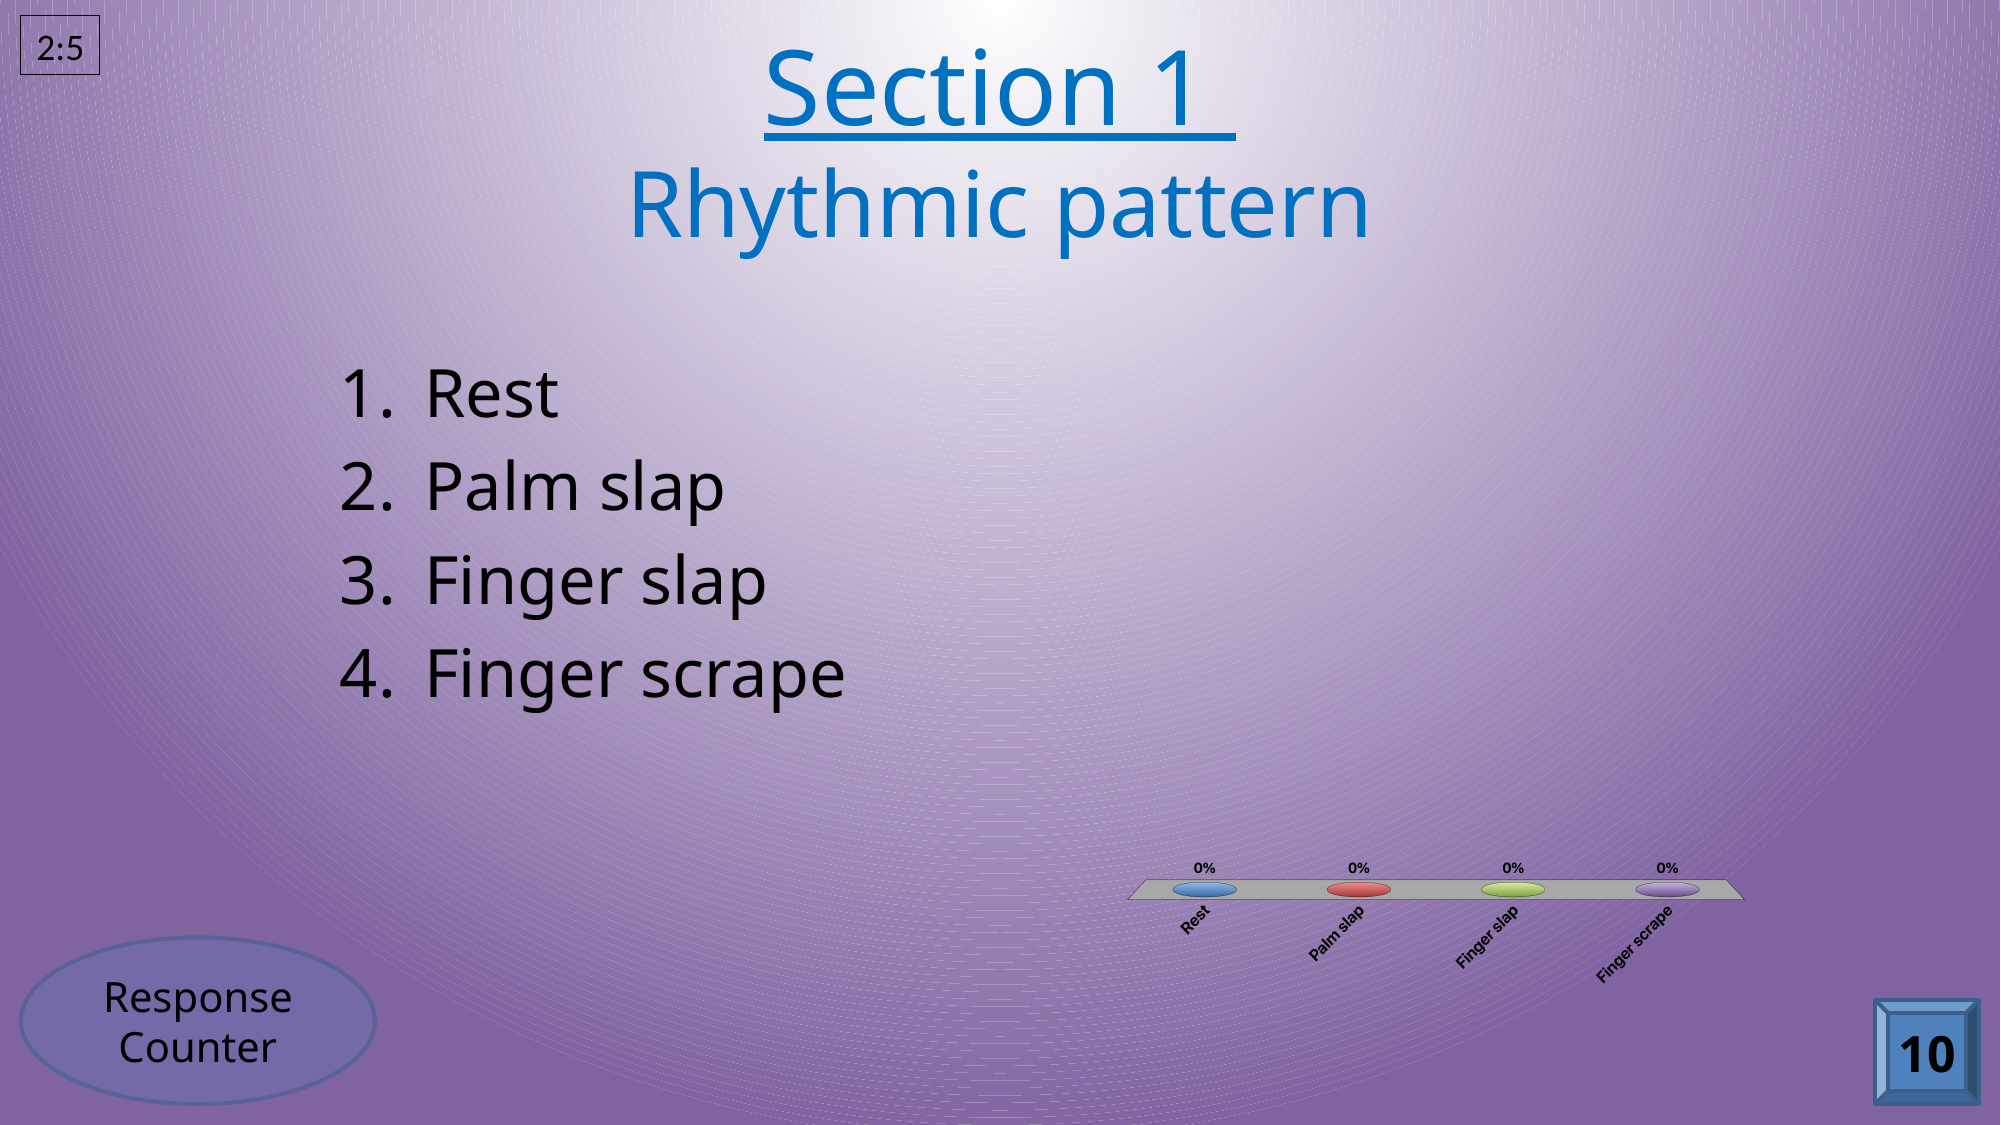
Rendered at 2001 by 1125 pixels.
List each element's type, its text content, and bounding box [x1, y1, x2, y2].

text_box 2:5 [20, 15, 100, 75]
text_box Response Counter [18, 935, 378, 1107]
list Rest Palm slap Finger slap Finger scrape [324, 343, 1000, 788]
picture [1126, 244, 1764, 988]
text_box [1874, 999, 1980, 1105]
title Section 1 Rhythmic pattern [99, 45, 1900, 233]
